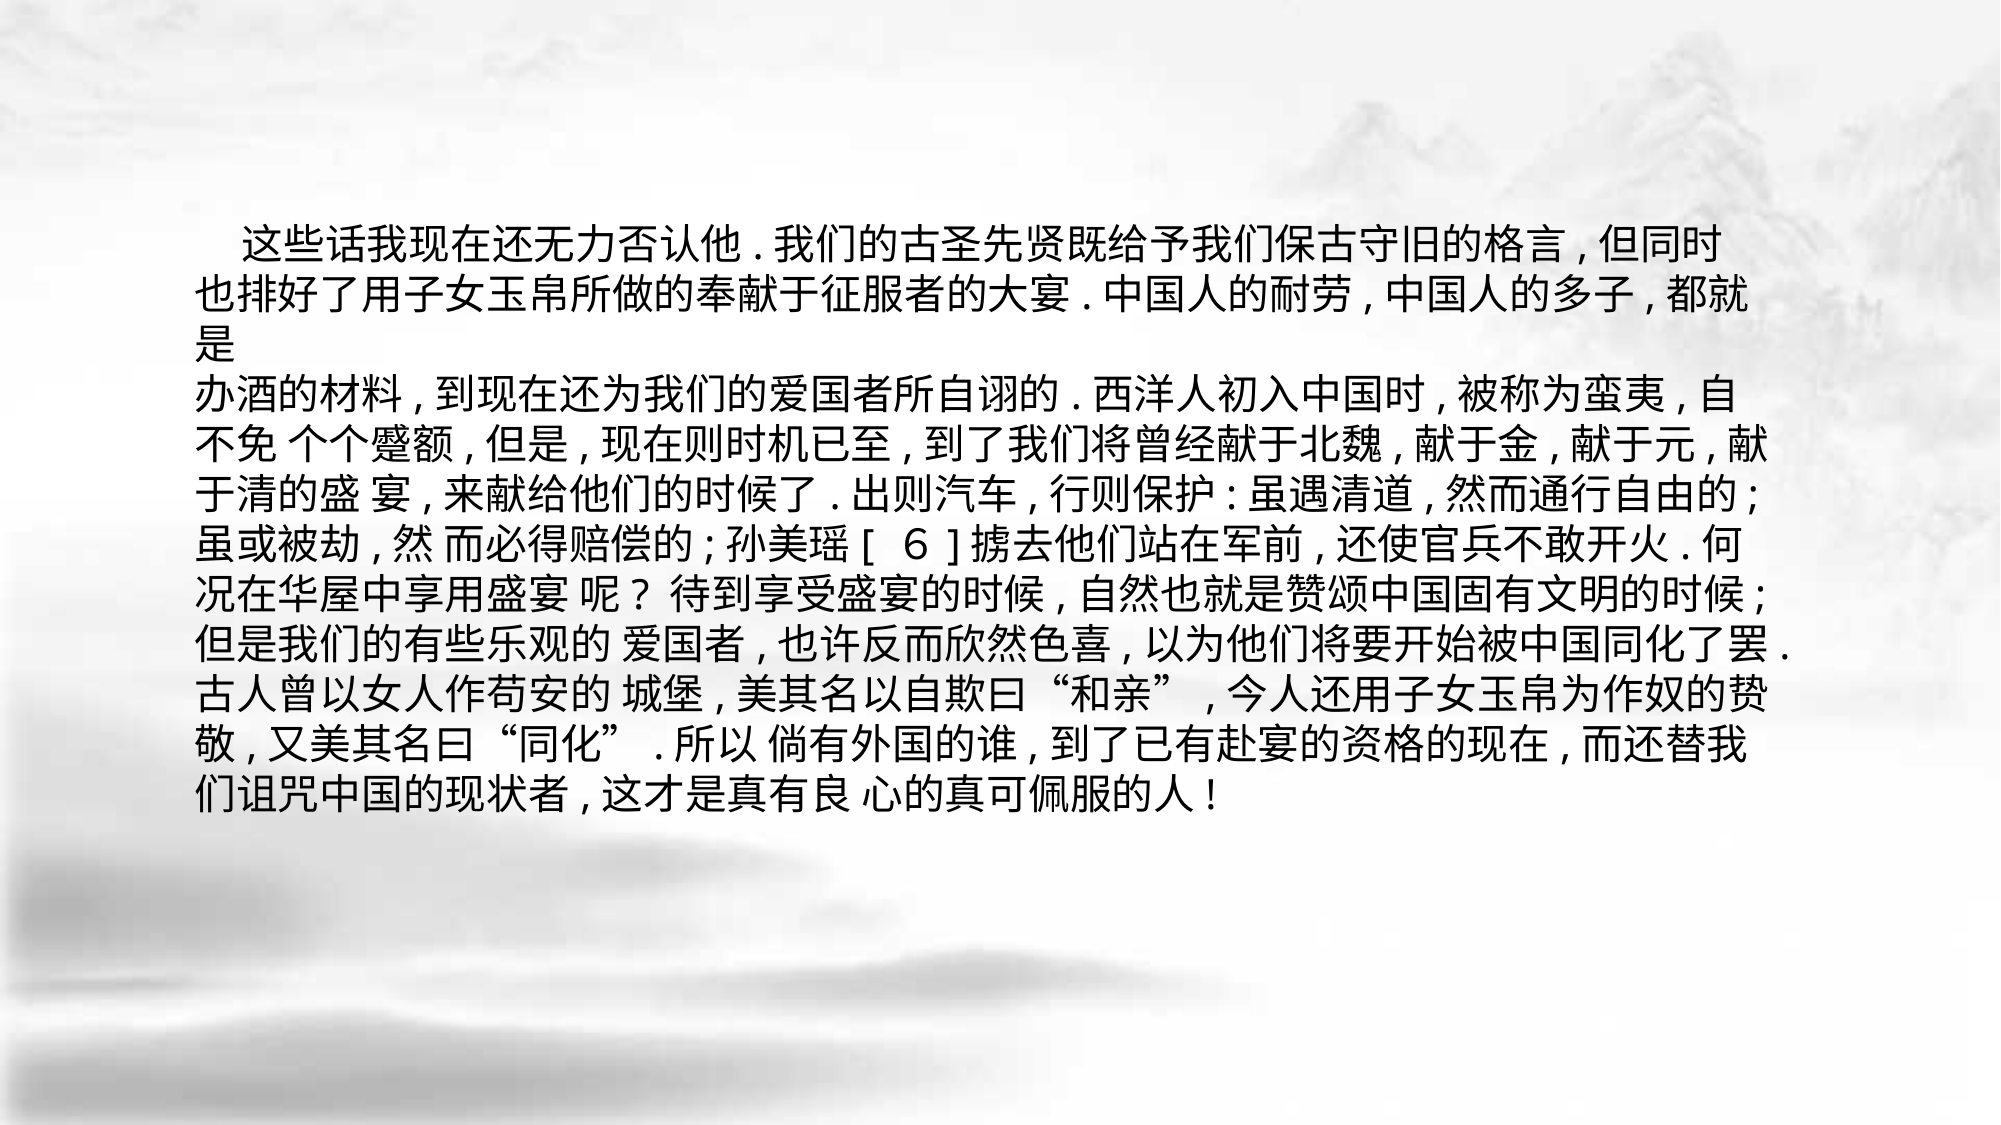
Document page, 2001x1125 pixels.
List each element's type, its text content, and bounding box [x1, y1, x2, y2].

picture [0, 0, 2001, 1125]
text_box 这些话我现在还无力否认他.我们的古圣先贤既给予我们保古守旧的格言,但同时 也排好了用子女玉帛所做的奉献于征服者的大宴.中国人的耐劳,中国人的多子,都就是 办酒的材料,到现在还为我们的爱国者所自诩的.西洋人初入中国时,被称为蛮夷,自不免 个个蹙额,但是,现在则时机已至,到了我们将曾经献于北魏,献于金,献于元,献于清的盛 宴,来献给他们的时候了.出则汽车,行则保护:虽遇清道,然而通行自由的;虽或被劫,然 而必得赔偿的;孙美瑶[ ６]掳去他们站在军前,还使官兵不敢开火.何况在华屋中享用盛宴 呢? 待到享受盛宴的时候,自然也就是赞颂中国固有文明的时候;但是我们的有些乐观的 爱国者,也许反而欣然色喜,以为他们将要开始被中国同化了罢.古人曾以女人作苟安的 城堡,美其名以自欺曰“和亲”,今人还用子女玉帛为作奴的贽敬,又美其名曰“同化”.所以 倘有外国的谁,到了已有赴宴的资格的现在,而还替我们诅咒中国的现状者,这才是真有良 心的真可佩服的人! [179, 210, 1786, 876]
